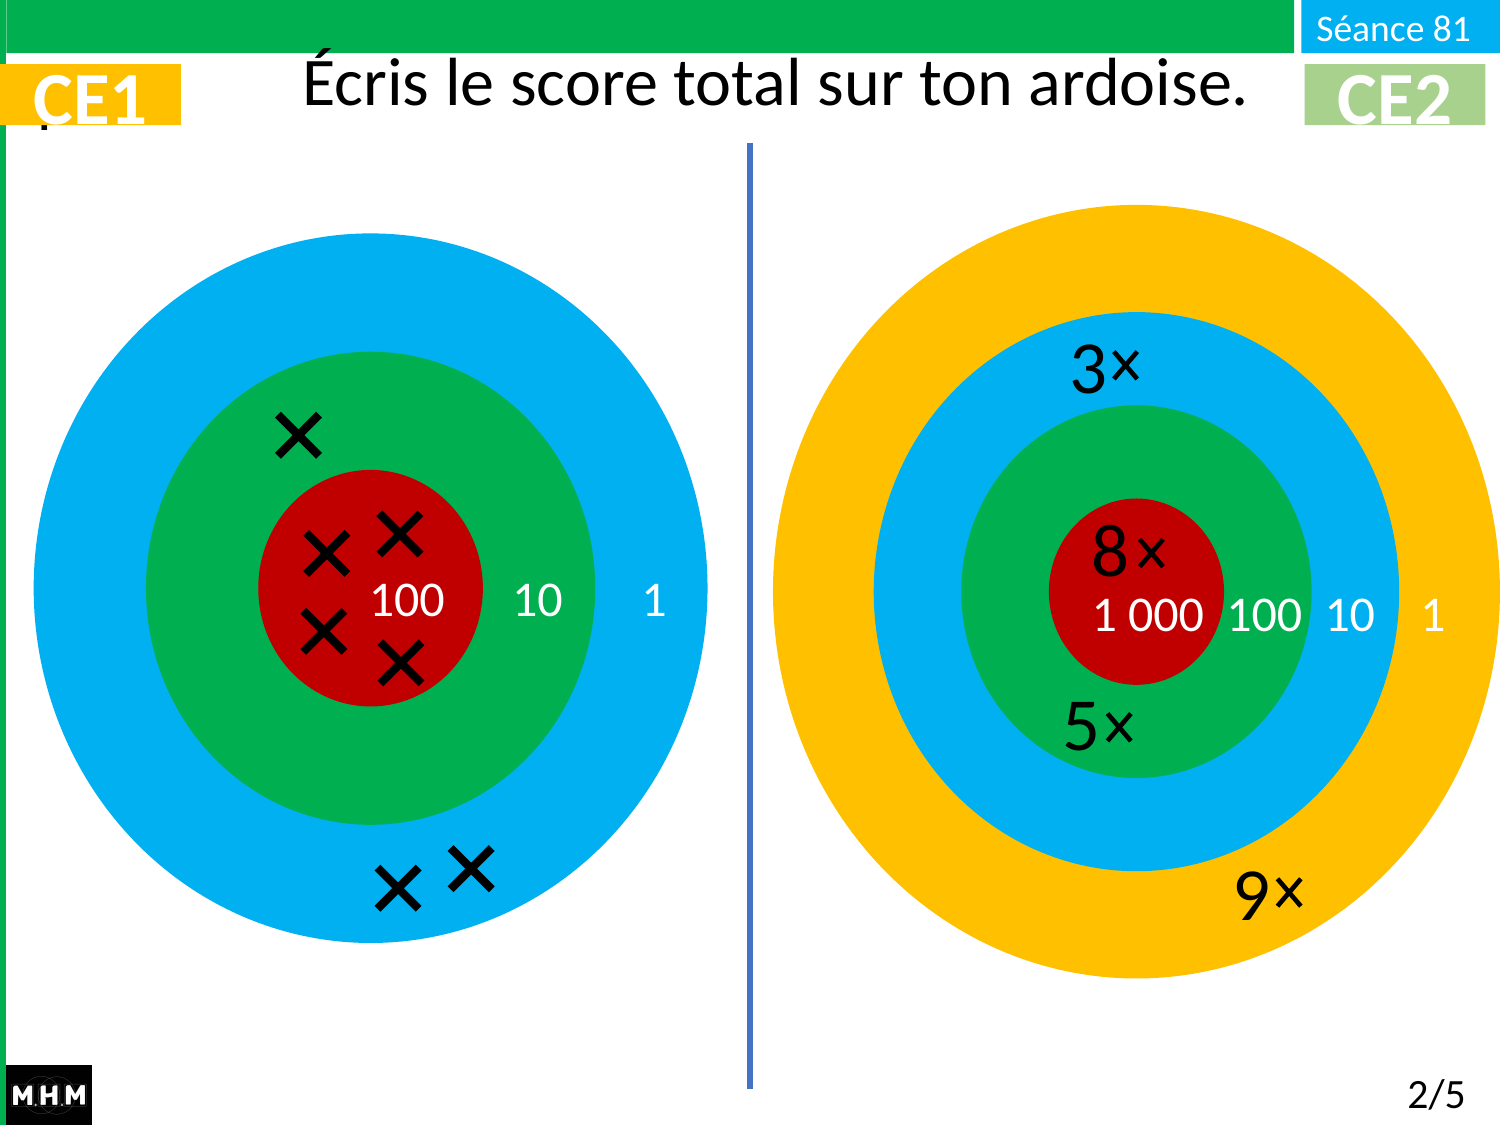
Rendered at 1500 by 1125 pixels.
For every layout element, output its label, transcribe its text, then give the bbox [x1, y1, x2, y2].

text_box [772, 204, 1500, 979]
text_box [1054, 310, 1149, 417]
text_box CE1 [0, 63, 182, 126]
text_box CE2 [1303, 63, 1487, 126]
title Écris le score total sur ton ardoise. [287, 38, 1500, 128]
text_box 100 10 1 [708, 559, 714, 695]
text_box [1047, 668, 1142, 775]
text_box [33, 233, 708, 943]
list 2/5 [1373, 1064, 1500, 1125]
picture [6, 1065, 92, 1125]
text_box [1218, 838, 1312, 945]
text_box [1076, 494, 1174, 601]
